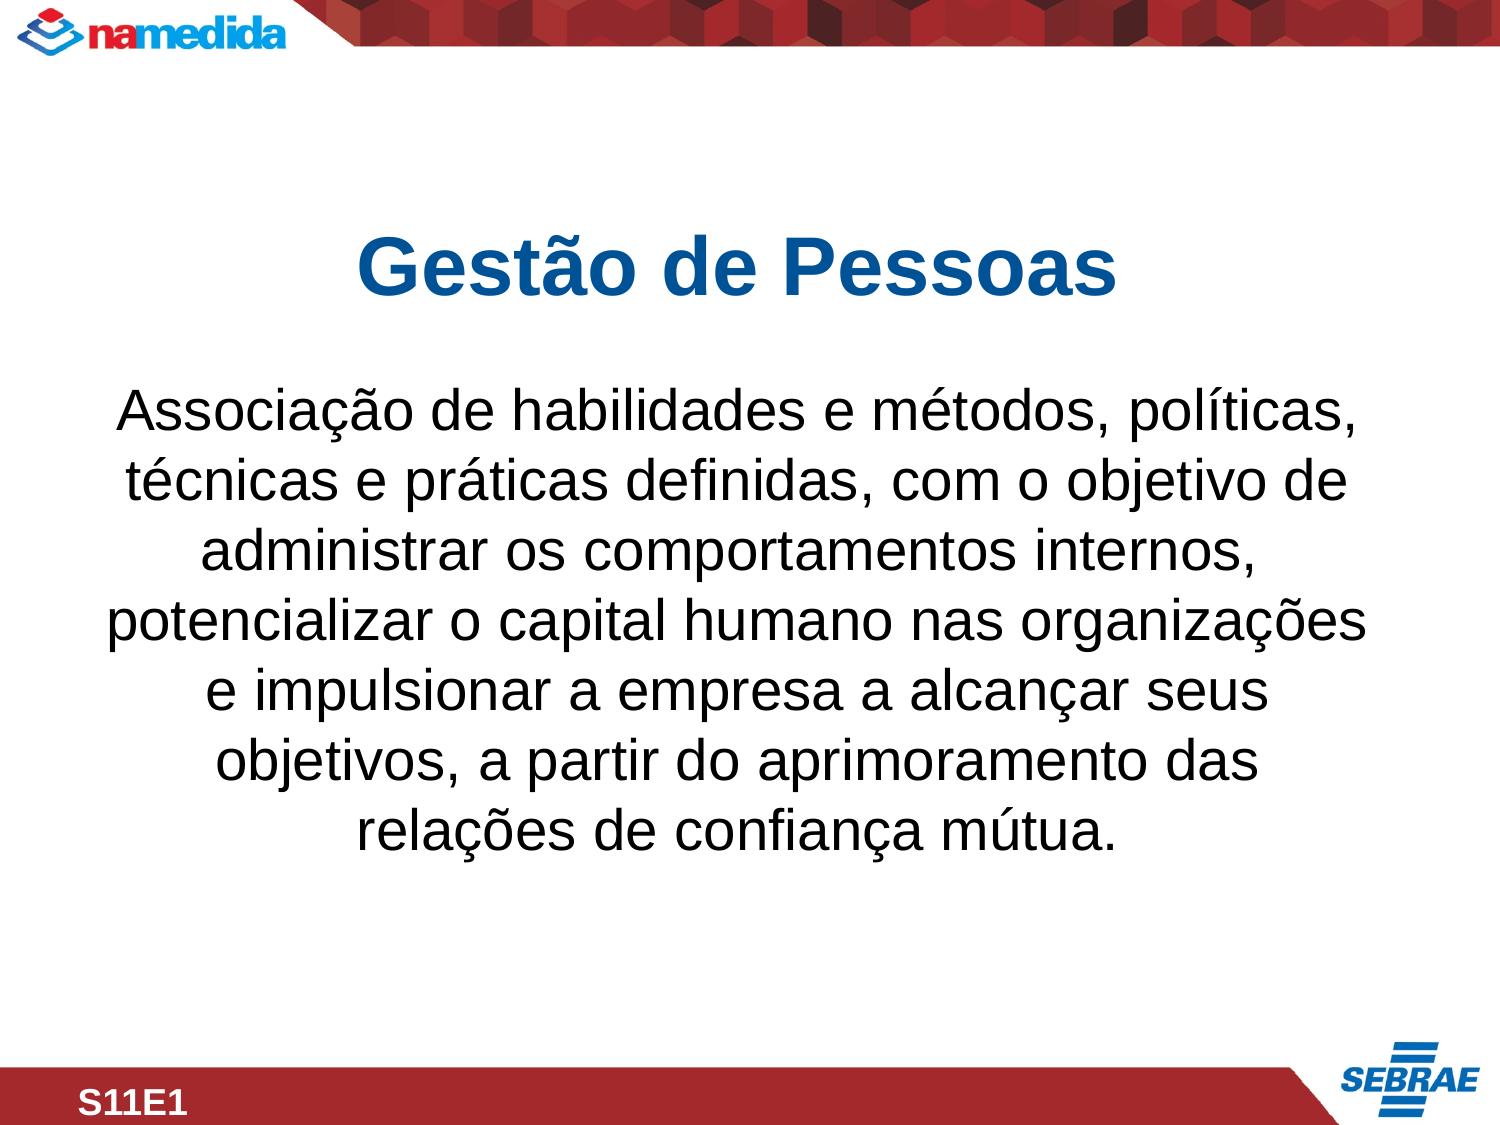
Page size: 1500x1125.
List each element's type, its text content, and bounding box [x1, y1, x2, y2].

text_box S11E1 [63, 1070, 227, 1125]
text_box Gestão de Pessoas Associação de habilidades e métodos, políticas, técnicas e práticas definidas, com o objetivo de administrar os comportamentos internos, potencializar o capital humano nas organizações e impulsionar a empresa a alcançar seus objetivos, a partir do aprimoramento das relações de confiança mútua. [88, 204, 1388, 870]
picture [0, 0, 1500, 1125]
